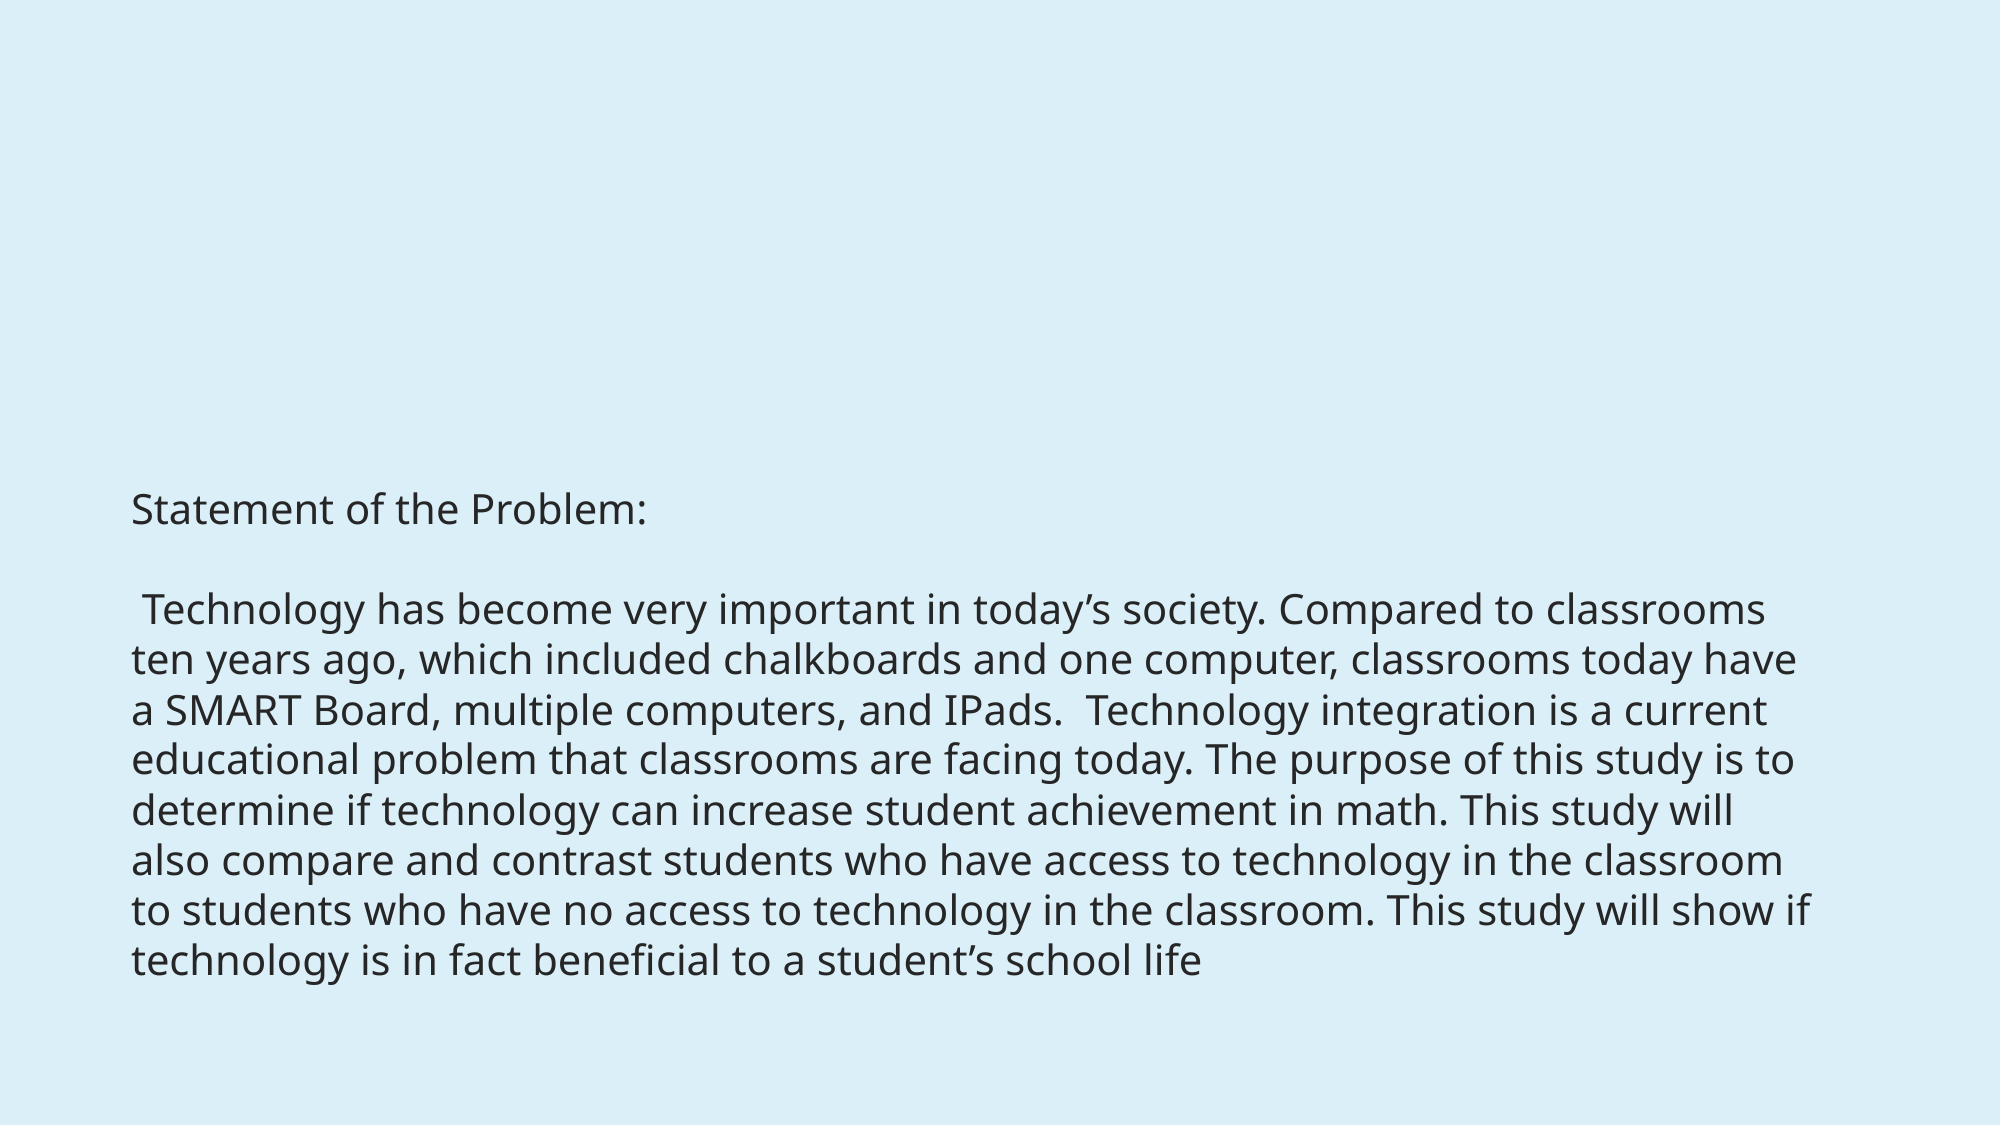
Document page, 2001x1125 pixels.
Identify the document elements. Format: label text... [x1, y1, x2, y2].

list Statement of the Problem: Technology has become very important in today’s society. Compared to classrooms ten years ago, which included chalkboards and one computer, classrooms today have a SMART Board, multiple computers, and IPads. Technology integration is a current educational problem that classrooms are facing today. The purpose of this study is to determine if technology can increase student achievement in math. This study will also compare and contrast students who have access to technology in the classroom to students who have no access to technology in the classroom. This study will show if technology is in fact beneficial to a student’s school life [116, 114, 1836, 992]
